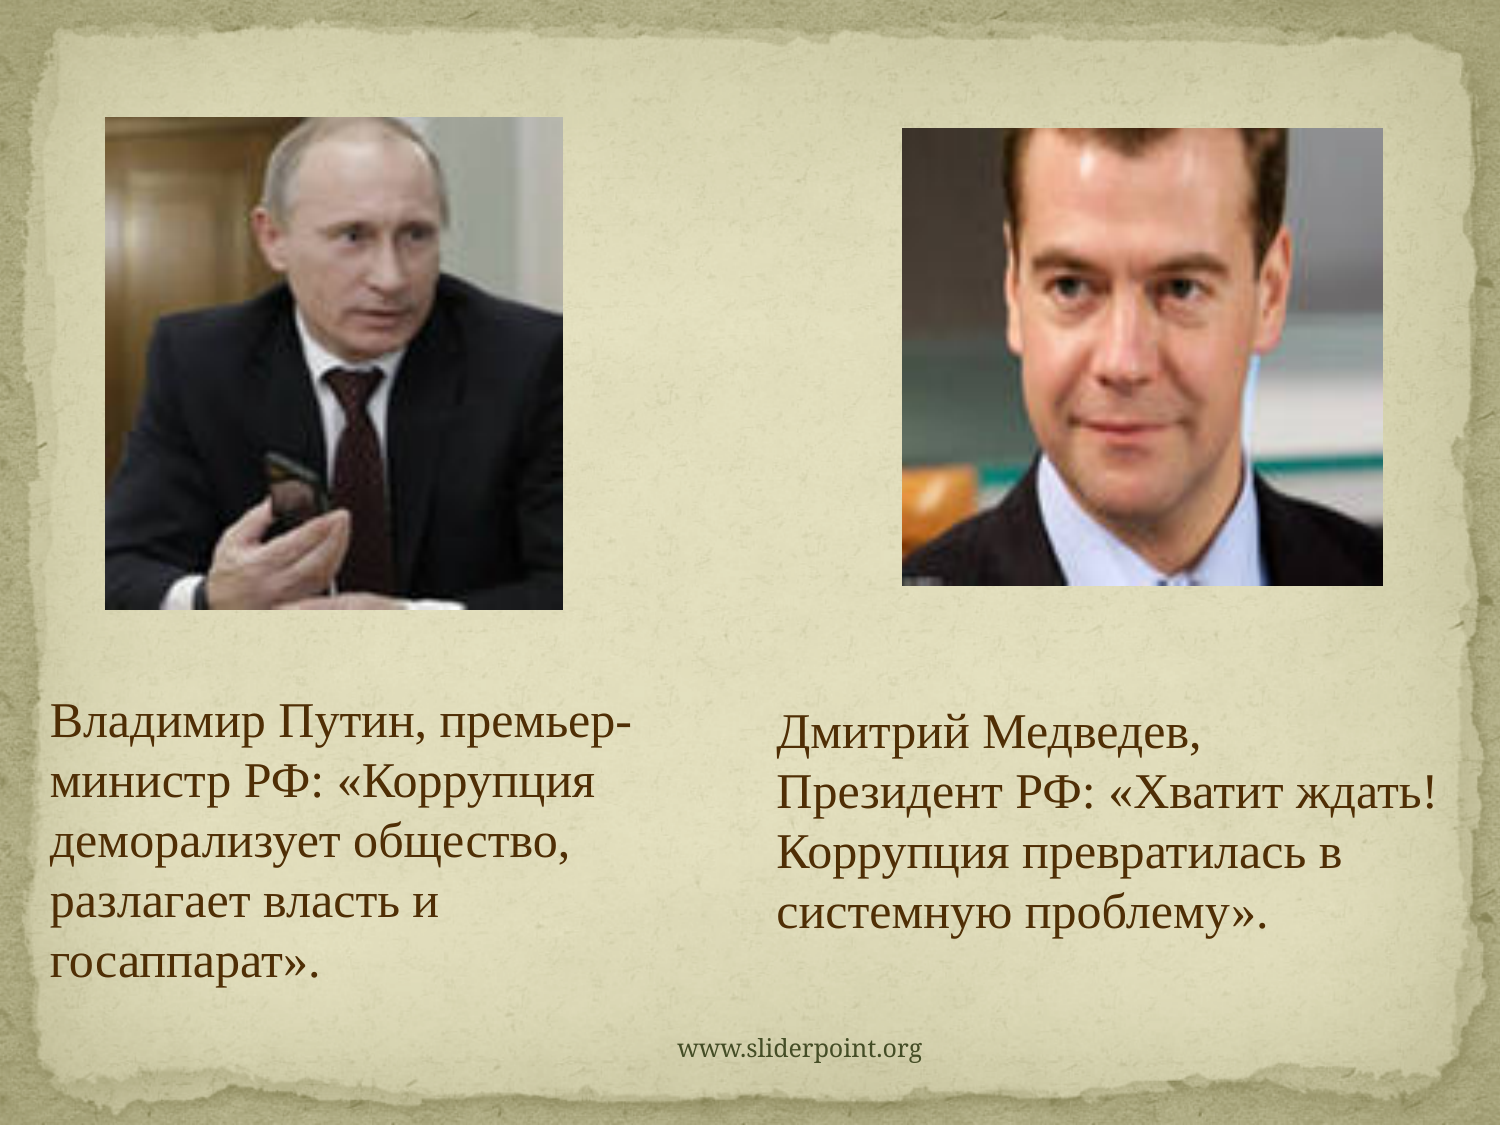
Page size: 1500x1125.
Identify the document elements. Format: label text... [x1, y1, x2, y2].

text_box Дмитрий Медведев, Президент РФ: «Хватит ждать! Коррупция превратилась в системную проблему». [761, 691, 1465, 947]
text_box Владимир Путин, премьер-министр РФ: «Коррупция деморализует общество, разлагает власть и госаппарат». [35, 679, 727, 995]
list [109, 120, 560, 607]
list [905, 131, 1381, 583]
footer www.sliderpoint.org [350, 1017, 938, 1081]
